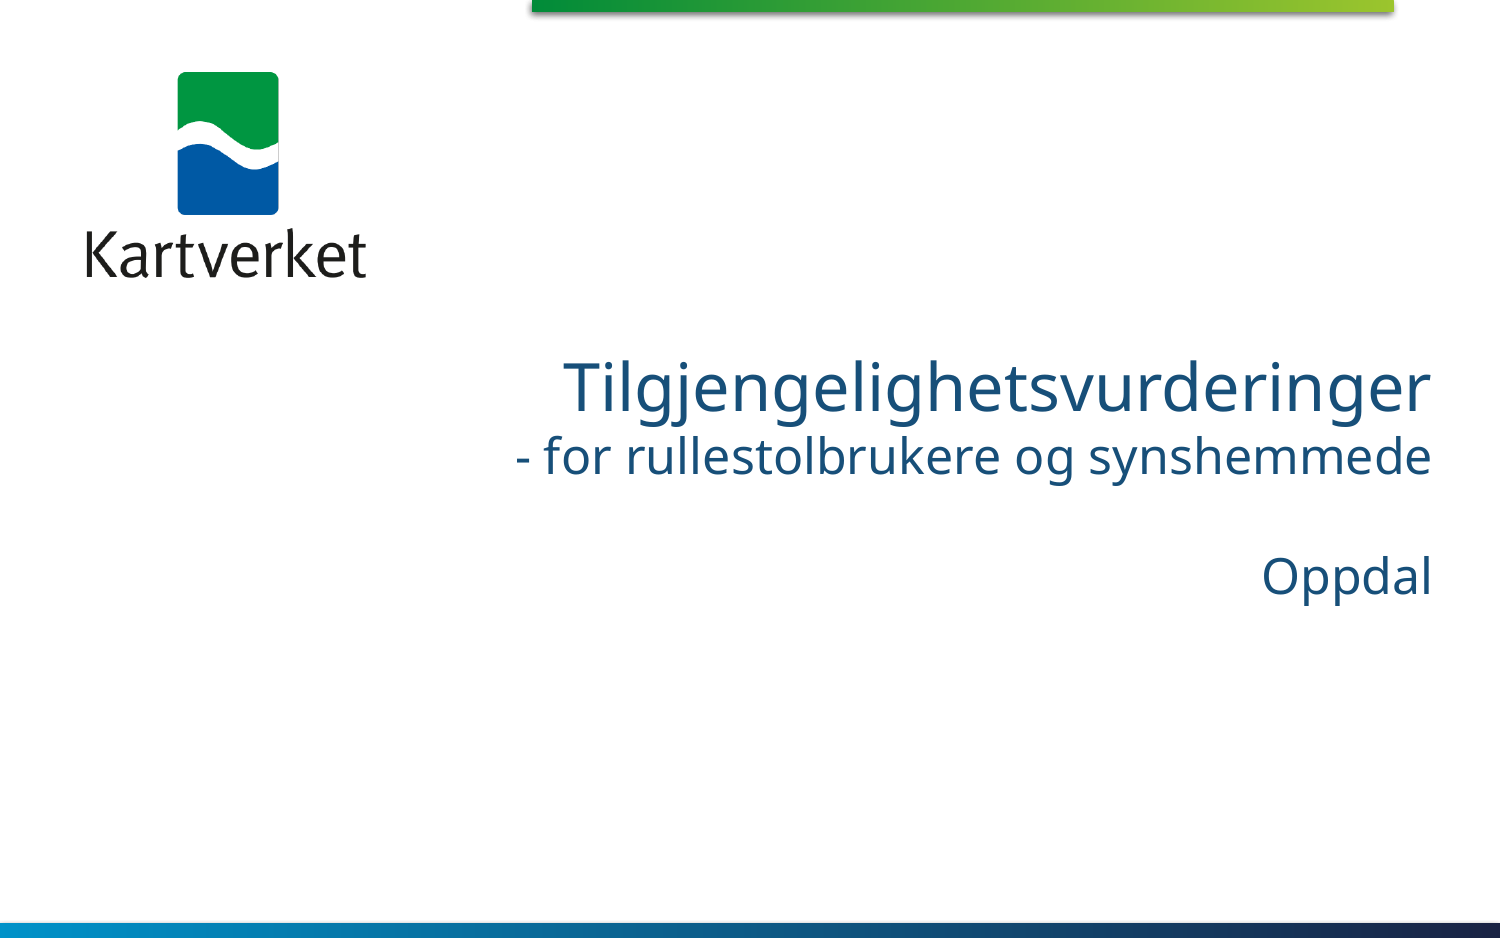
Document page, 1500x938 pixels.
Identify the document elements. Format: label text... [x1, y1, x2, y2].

text_box Tilgjengelighetsvurderinger - for rullestolbrukere og synshemmede Oppdal [66, 337, 1449, 613]
